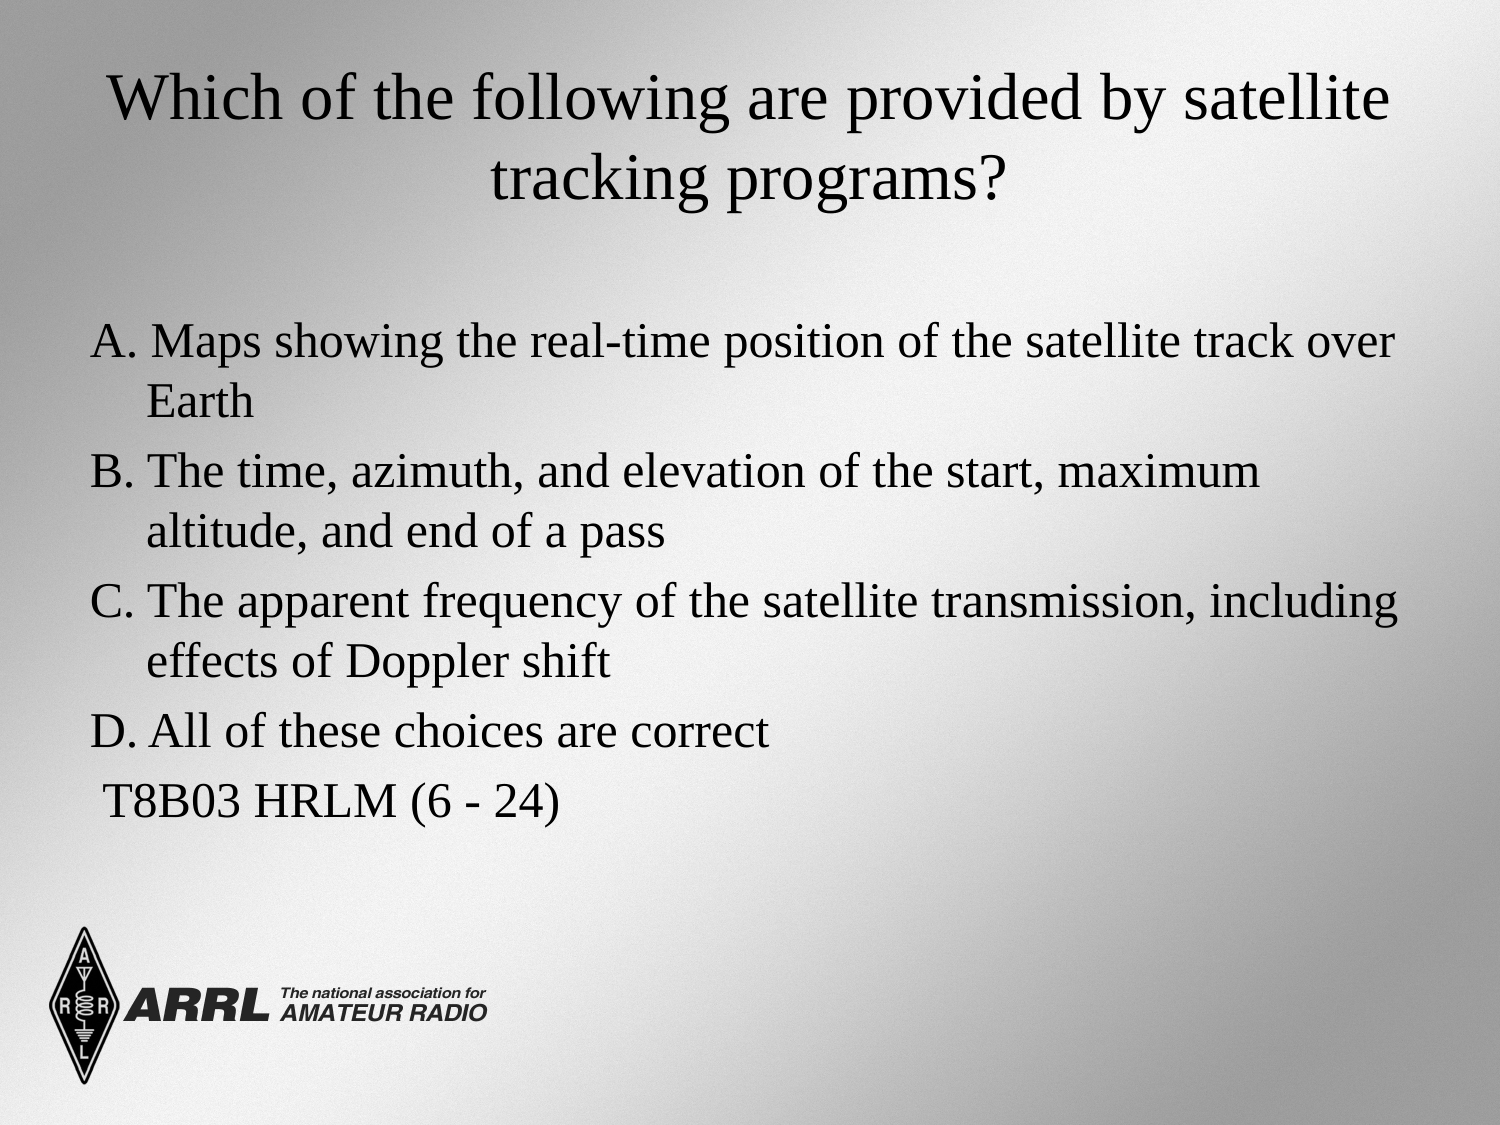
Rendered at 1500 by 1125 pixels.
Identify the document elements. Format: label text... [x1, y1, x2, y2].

list A. Maps showing the real-time position of the satellite track over Earth B. The time, azimuth, and elevation of the start, maximum altitude, and end of a pass C. The apparent frequency of the satellite transmission, including effects of Doppler shift D. All of these choices are correct T8B03 HRLM (6 - 24) [75, 299, 1425, 1005]
title Which of the following are provided by satellite tracking programs? [75, 45, 1425, 233]
picture [0, 0, 1500, 1125]
